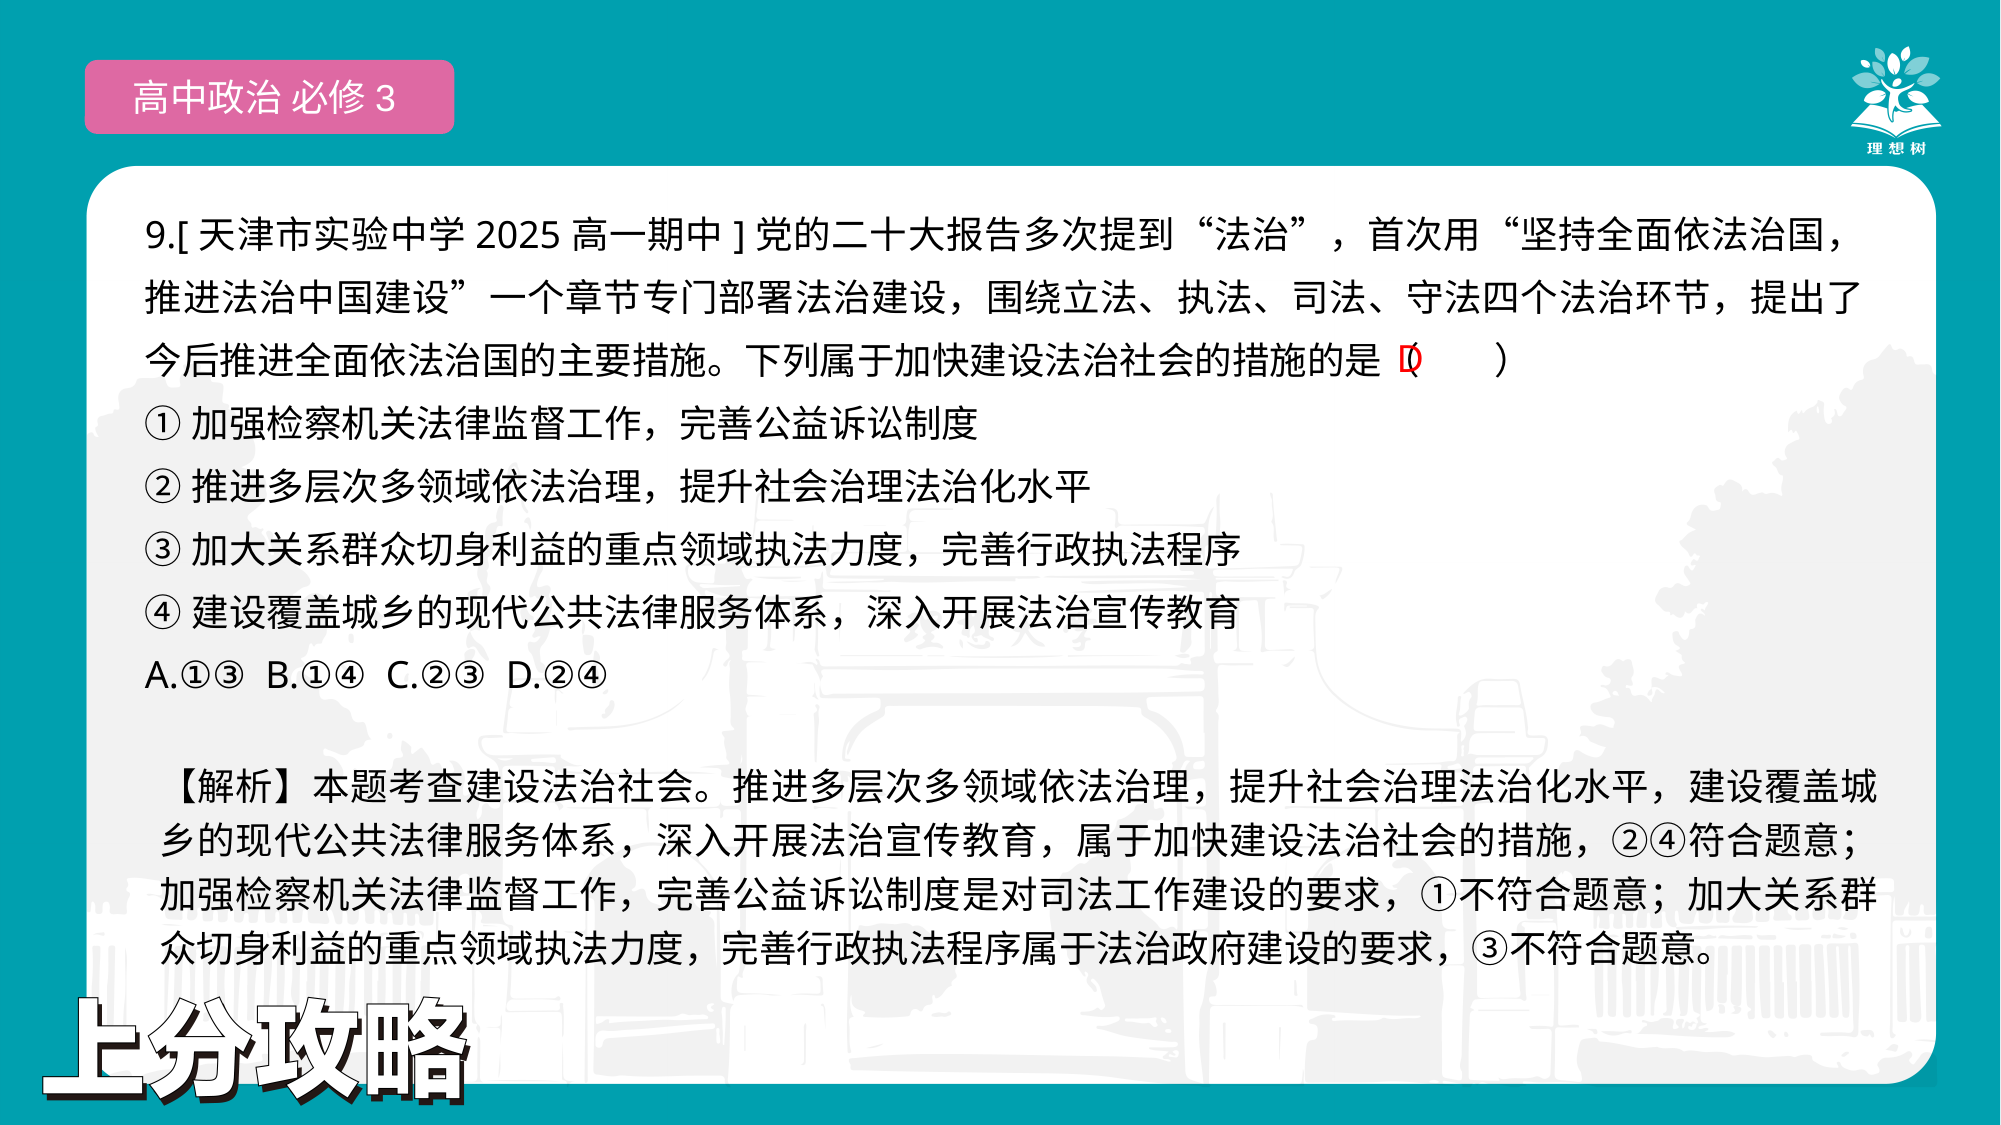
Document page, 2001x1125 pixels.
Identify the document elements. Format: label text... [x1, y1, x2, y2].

picture [0, 0, 2001, 1125]
text_box 【解析】本题考查建设法治社会。推进多层次多领域依法治理，提升社会治理法治化水平，建设覆盖城乡的现代公共法律服务体系，深入开展法治宣传教育，属于加快建设法治社会的措施，②④符合题意；加强检察机关法律监督工作，完善公益诉讼制度是对司法工作建设的要求，①不符合题意；加大关系群众切身利益的重点领域执法力度，完善行政执法程序属于法治政府建设的要求，③不符合题意。 [144, 746, 1894, 978]
text_box 高中政治 必修3 [83, 58, 456, 135]
text_box 9.[天津市实验中学2025高一期中]党的二十大报告多次提到“法治”，首次用“坚持全面依法治国，推进法治中国建设”一个章节专门部署法治建设，围绕立法、执法、司法、守法四个法治环节，提出了今后推进全面依法治国的主要措施。下列属于加快建设法治社会的措施的是（ ） ①加强检察机关法律监督工作，完善公益诉讼制度 ②推进多层次多领域依法治理，提升社会治理法治化水平 ③加大关系群众切身利益的重点领域执法力度，完善行政执法程序 ④建设覆盖城乡的现代公共法律服务体系，深入开展法治宣传教育 A.①③ B.①④ C.②③ D.②④ [130, 185, 1879, 704]
text_box D [1372, 304, 1489, 387]
